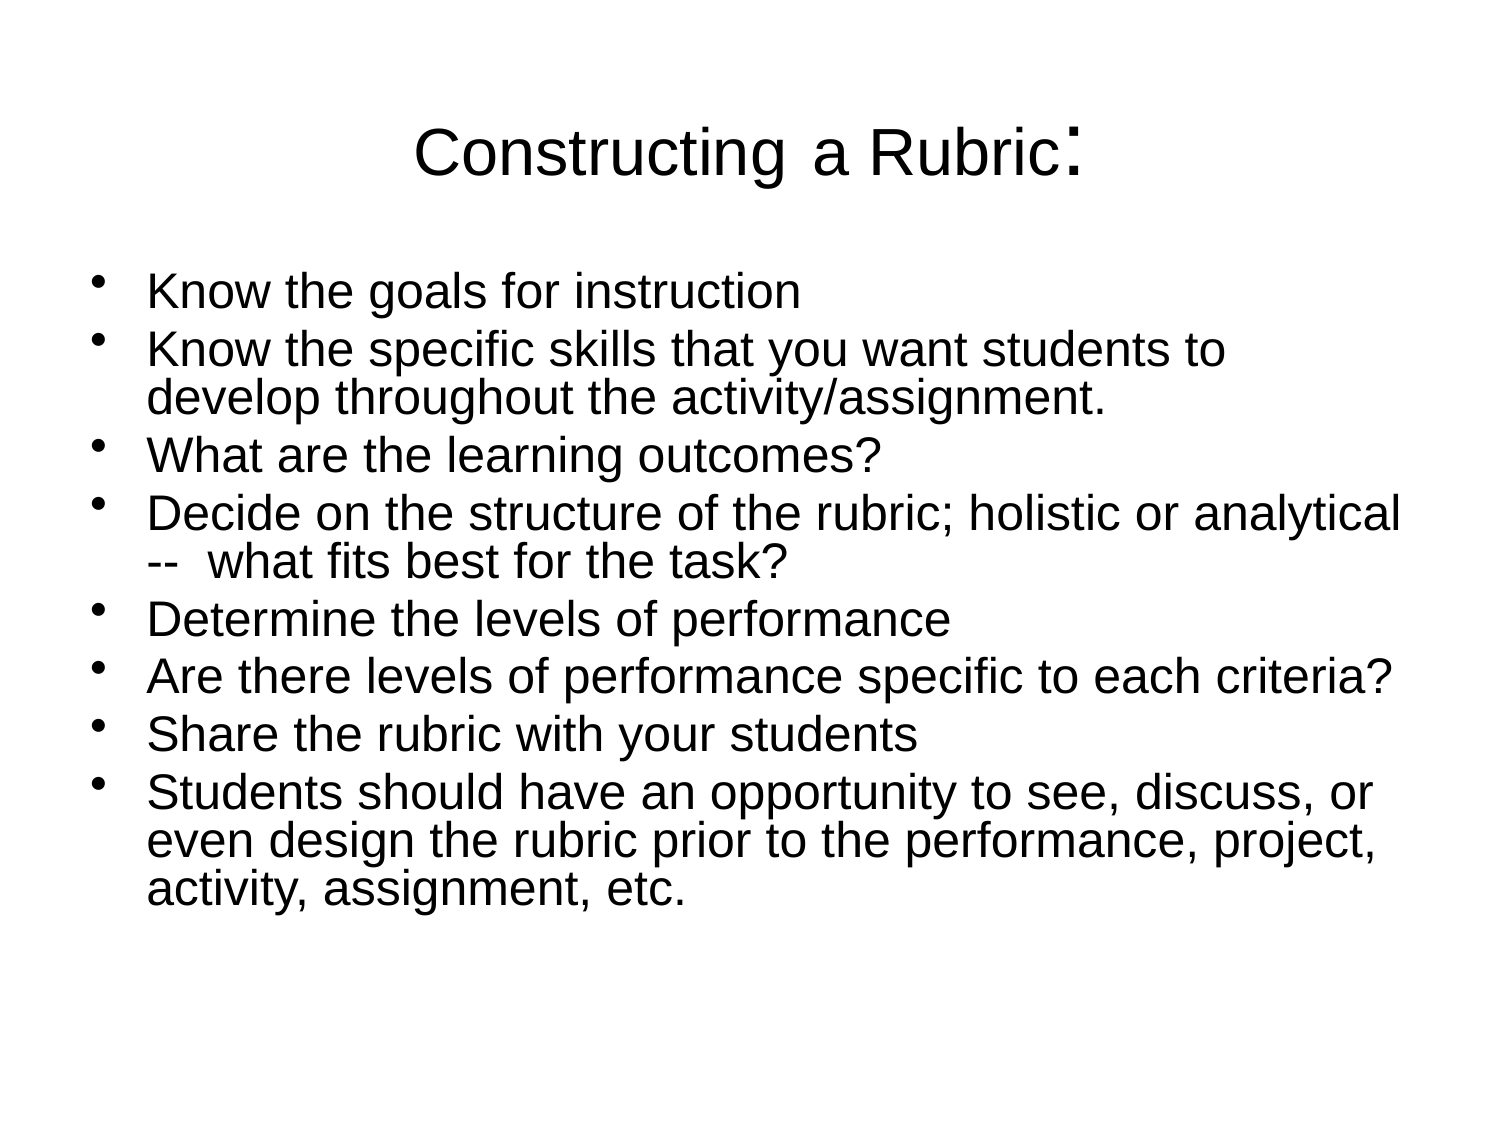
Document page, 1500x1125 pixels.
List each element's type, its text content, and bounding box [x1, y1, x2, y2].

list Know the goals for instruction Know the specific skills that you want students to develop throughout the activity/assignment. What are the learning outcomes? Decide on the structure of the rubric; holistic or analytical -- what fits best for the task? Determine the levels of performance Are there levels of performance specific to each criteria? Share the rubric with your students Students should have an opportunity to see, discuss, or even design the rubric prior to the performance, project, activity, assignment, etc. [75, 262, 1425, 1005]
title Constructing a Rubric: [75, 45, 1425, 233]
